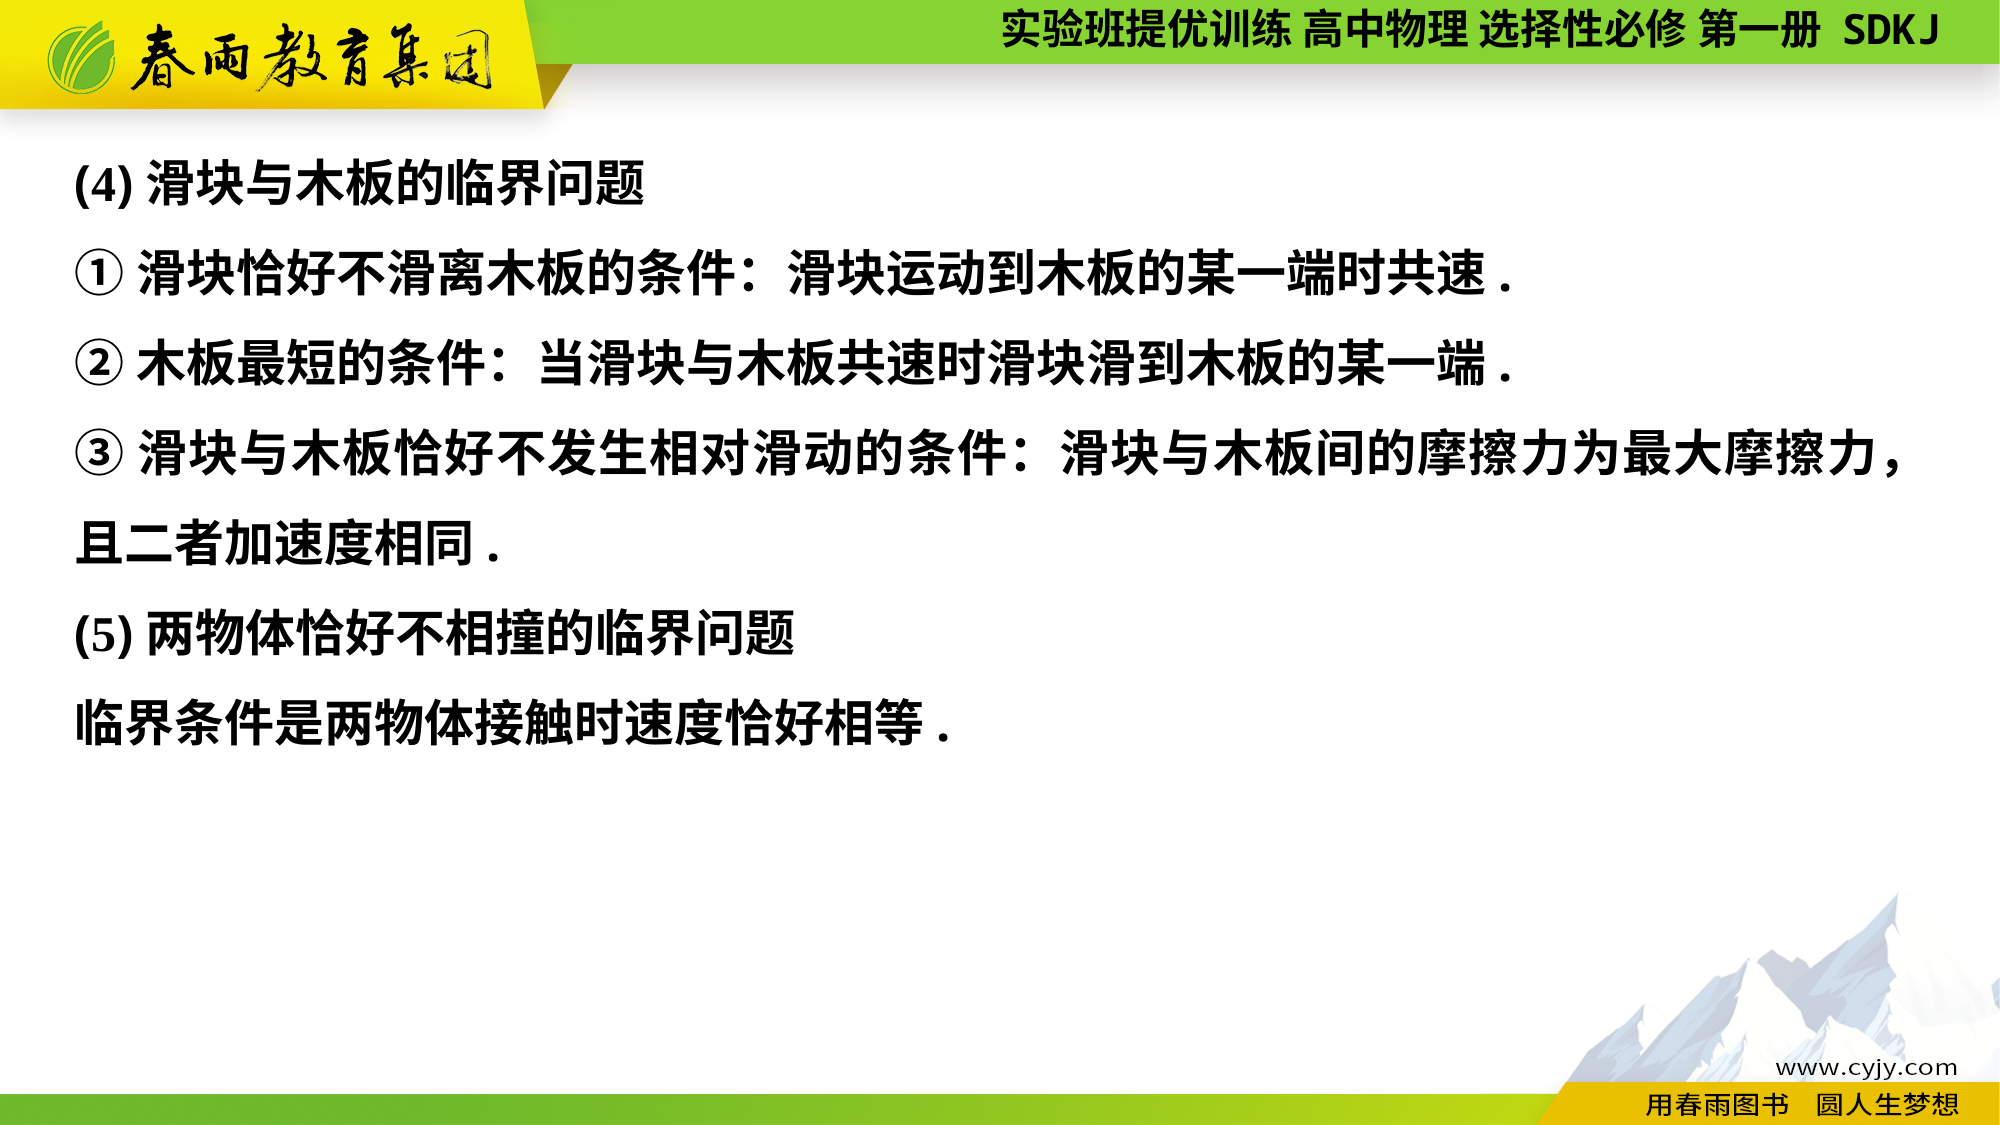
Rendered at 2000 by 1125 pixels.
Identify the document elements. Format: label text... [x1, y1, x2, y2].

list (4)滑块与木板的临界问题 ①滑块恰好不滑离木板的条件：滑块运动到木板的某一端时共速. ②木板最短的条件：当滑块与木板共速时滑块滑到木板的某一端. ③滑块与木板恰好不发生相对滑动的条件：滑块与木板间的摩擦力为最大摩擦力，且二者加速度相同. (5)两物体恰好不相撞的临界问题 临界条件是两物体接触时速度恰好相等. [59, 113, 1944, 754]
picture [0, 0, 2000, 1125]
